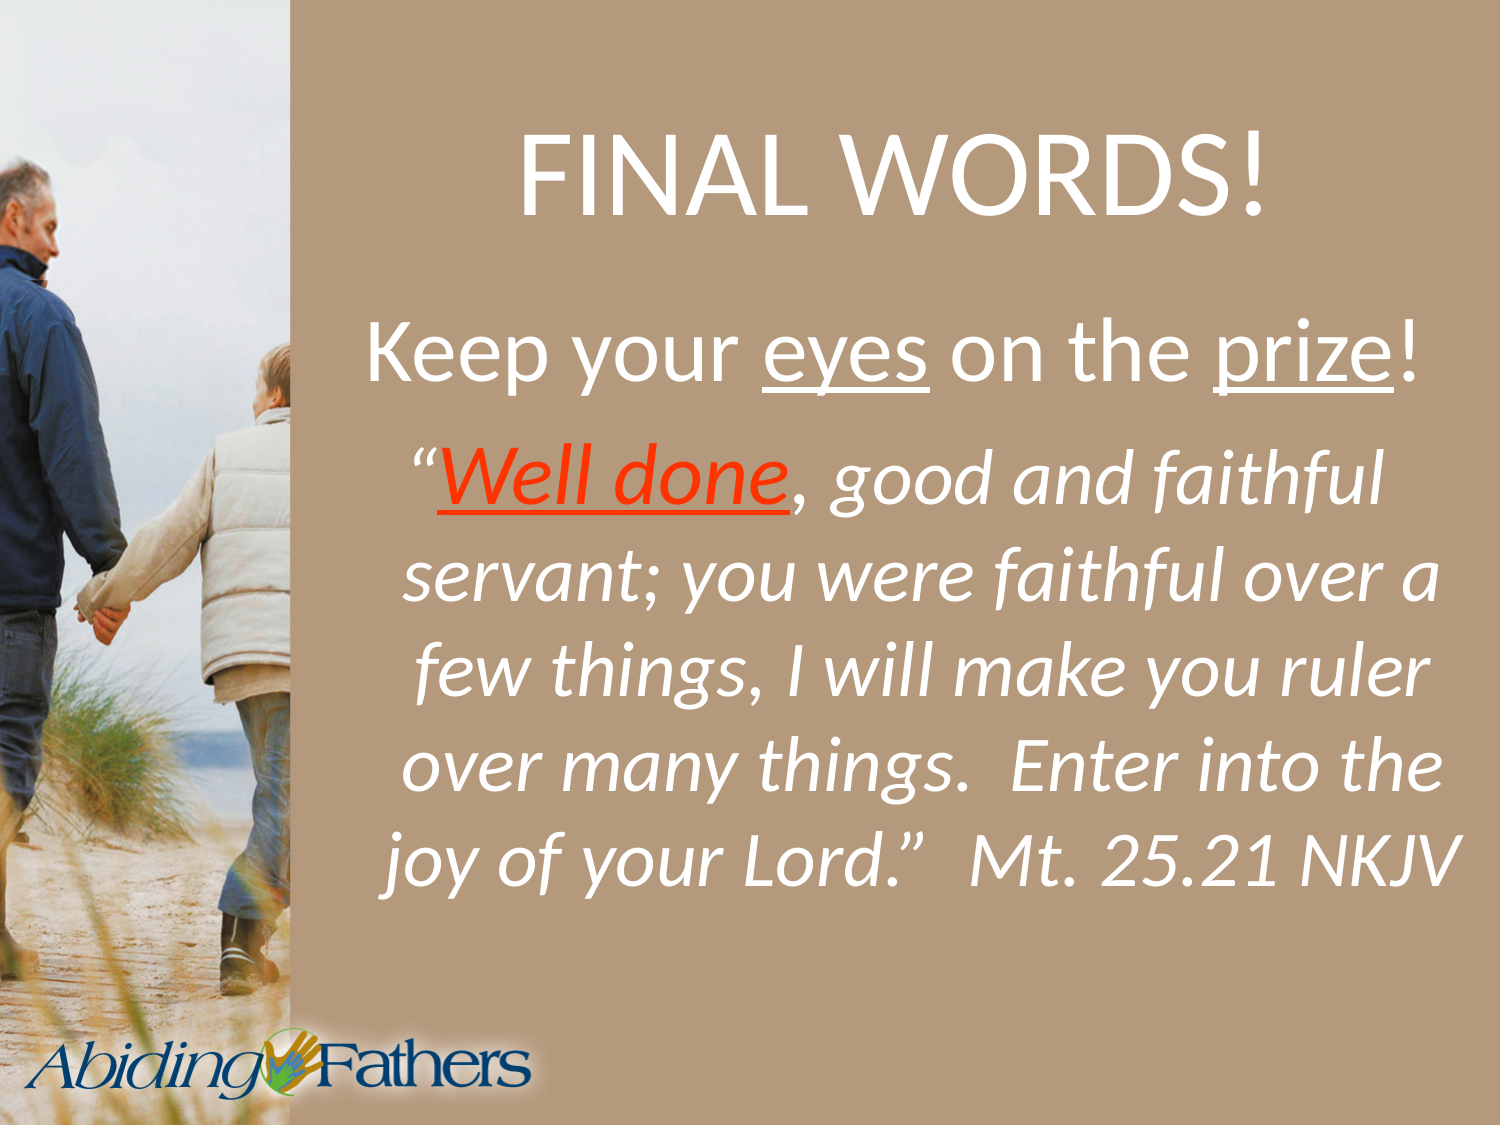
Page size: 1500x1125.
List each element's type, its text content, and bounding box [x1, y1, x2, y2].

picture [0, 0, 1500, 1125]
list Keep your eyes on the prize! “Well done, good and faithful servant; you were faithful over a few things, I will make you ruler over many things. Enter into the joy of your Lord.” Mt. 25.21 NKJV [289, 281, 1500, 1025]
title FINAL WORDS! [289, 71, 1500, 260]
